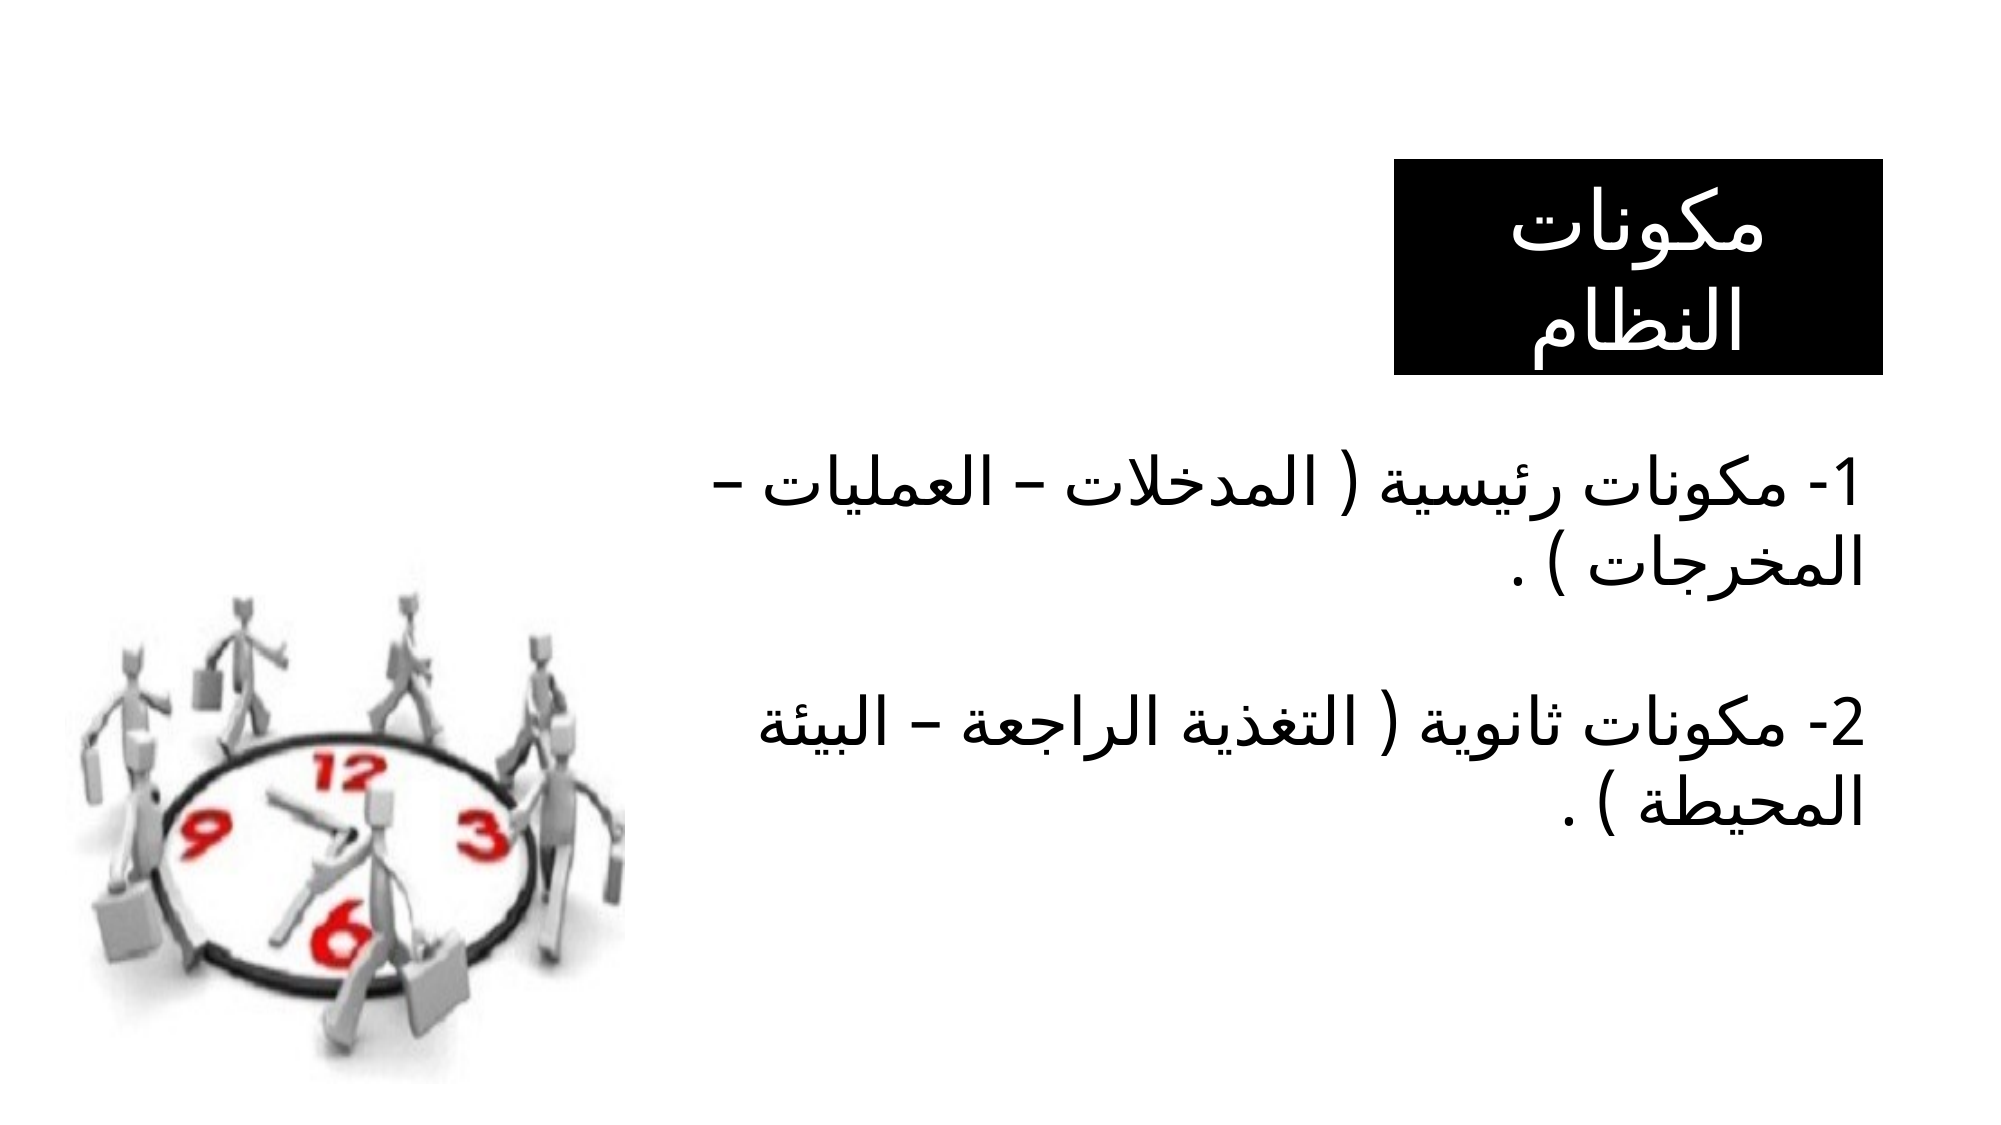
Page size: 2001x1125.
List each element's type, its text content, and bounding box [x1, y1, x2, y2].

picture [65, 503, 625, 1084]
text_box 1- مكونات رئيسية ( المدخلات – العمليات – المخرجات ) . 2- مكونات ثانوية ( التغذية الراجعة – البيئة المحيطة ) . [574, 351, 1883, 926]
text_box مكونات النظام [1394, 159, 1883, 351]
